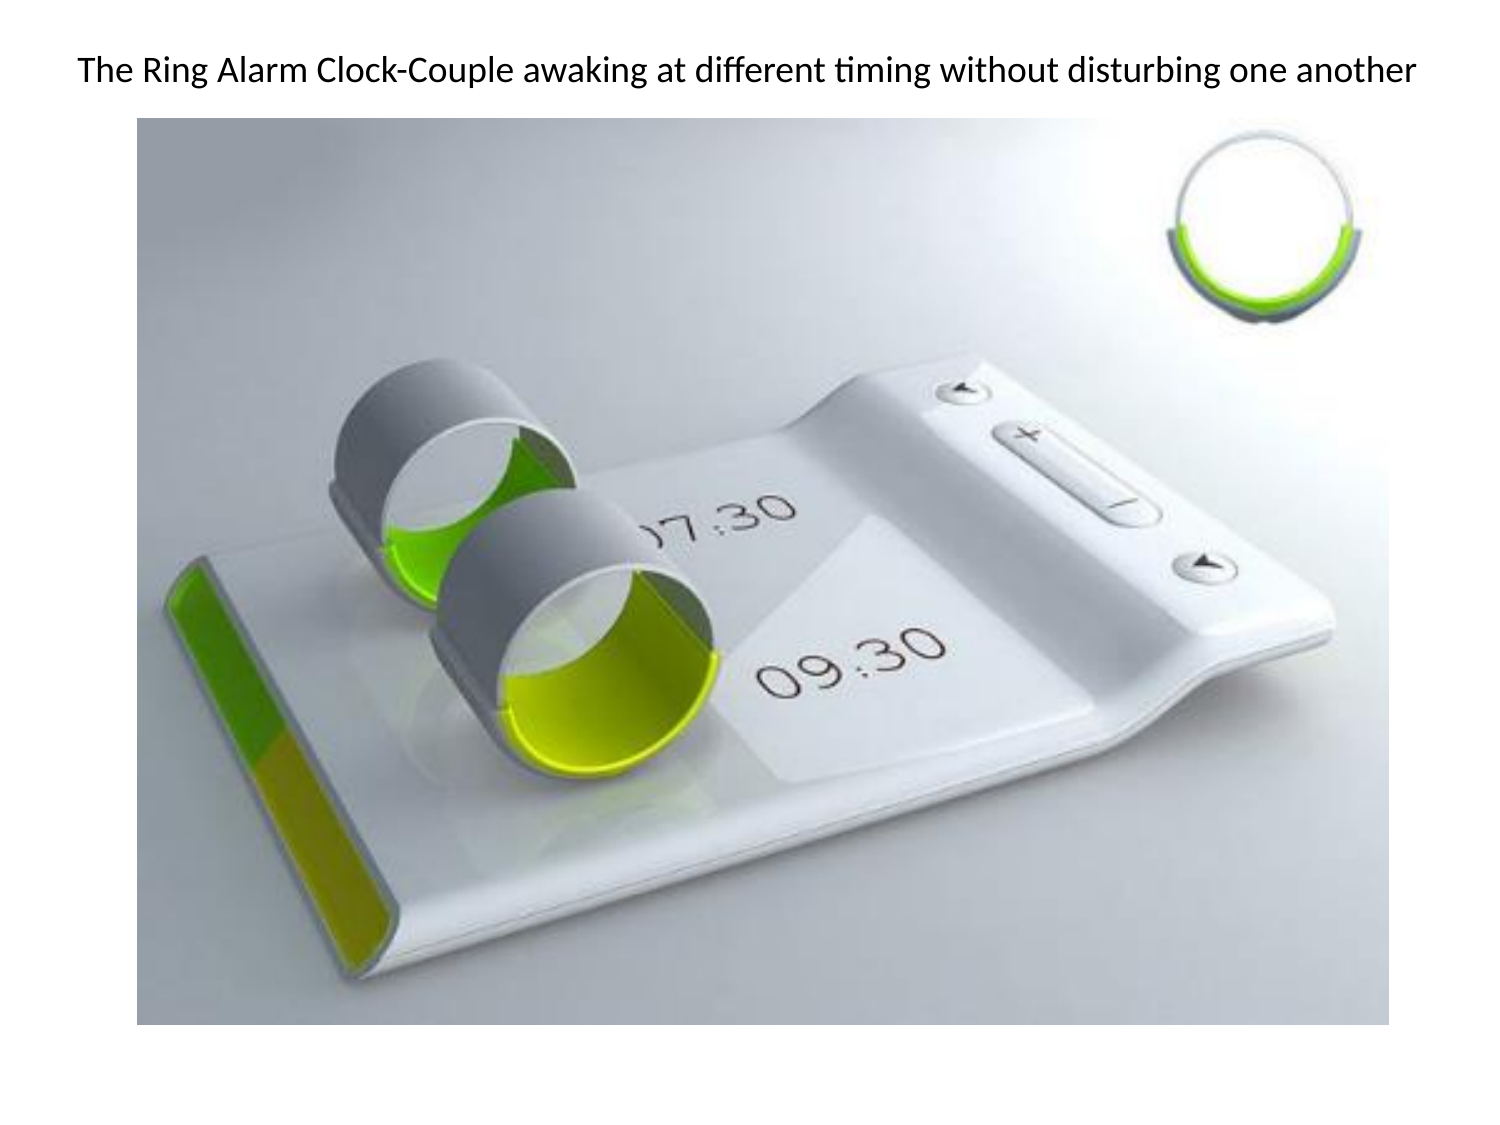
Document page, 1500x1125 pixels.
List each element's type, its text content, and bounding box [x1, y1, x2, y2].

text_box The Ring Alarm Clock-Couple awaking at different timing without disturbing one another [62, 37, 1463, 98]
picture [137, 118, 1390, 1026]
